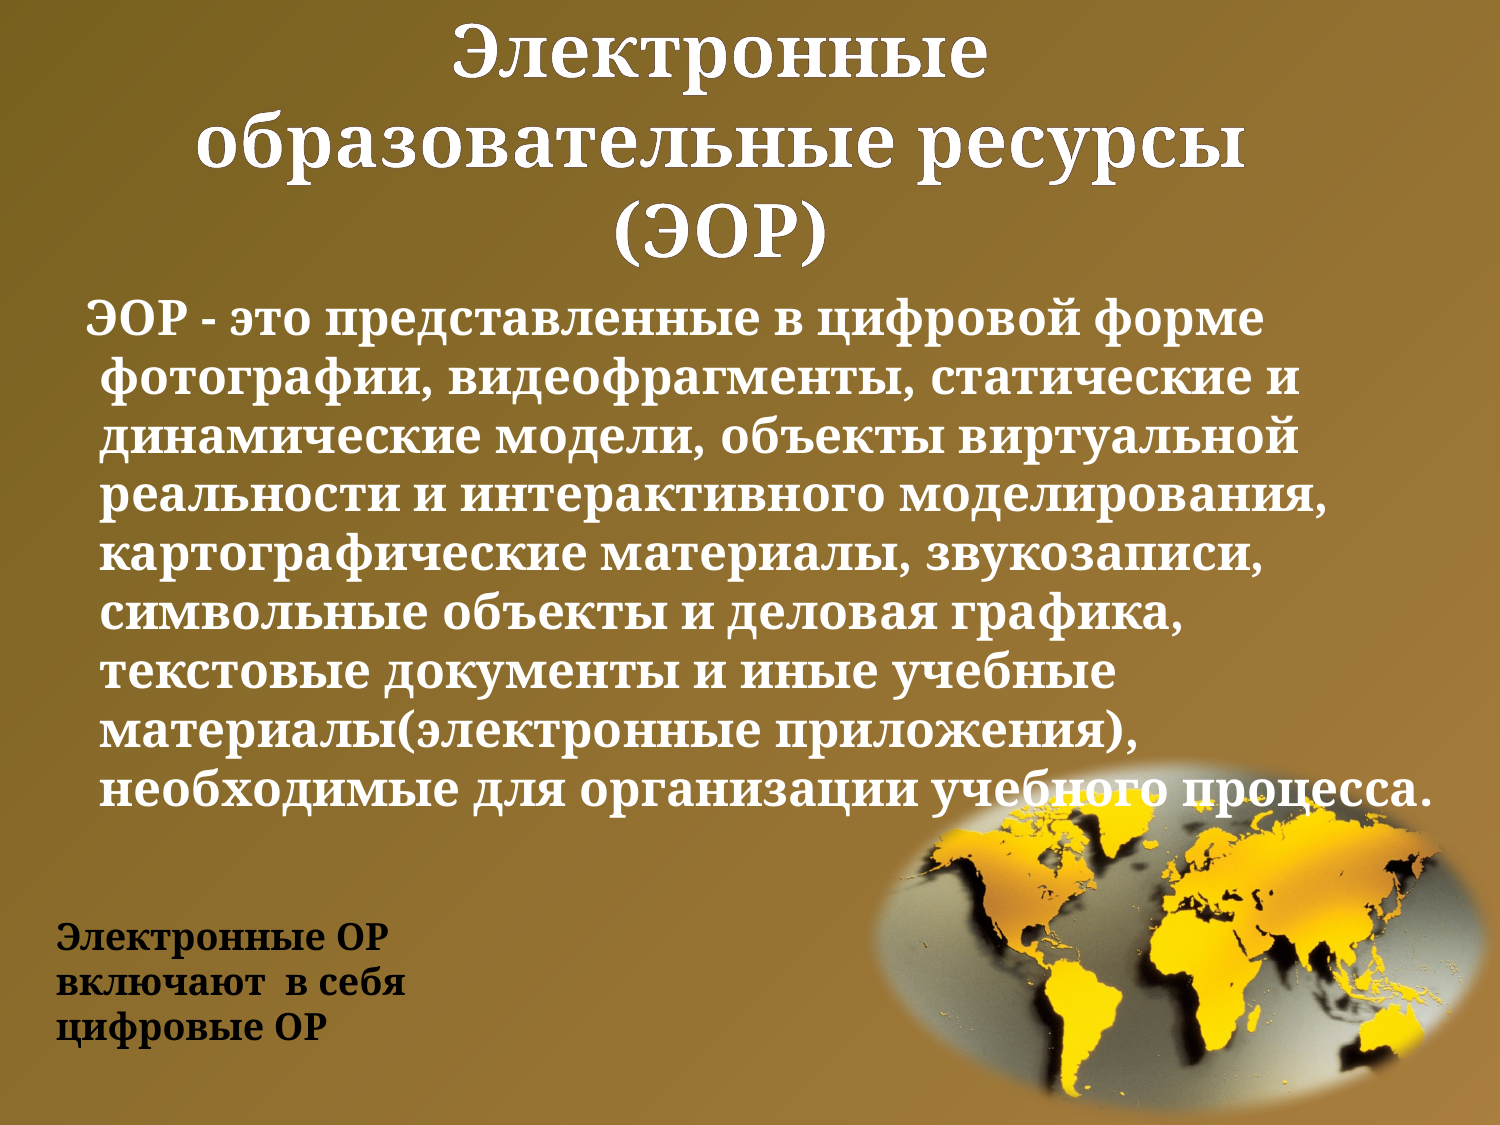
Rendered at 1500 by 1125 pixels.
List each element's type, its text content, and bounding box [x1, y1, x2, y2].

list ЭОР - это представленные в цифровой форме фотографии, видеофрагменты, статические и динамические модели, объекты виртуальной реальности и интерактивного моделирования, картографические материалы, звукозаписи, символьные объекты и деловая графика, текстовые документы и иные учебные материалы(электронные приложения), необходимые для организации учебного процесса. [29, 278, 1469, 830]
text_box Электронные ОР включают в себя цифровые ОР [41, 905, 621, 1055]
title Электронные образовательные ресурсы (ЭОР) [88, 0, 1353, 275]
picture [883, 830, 1478, 1105]
